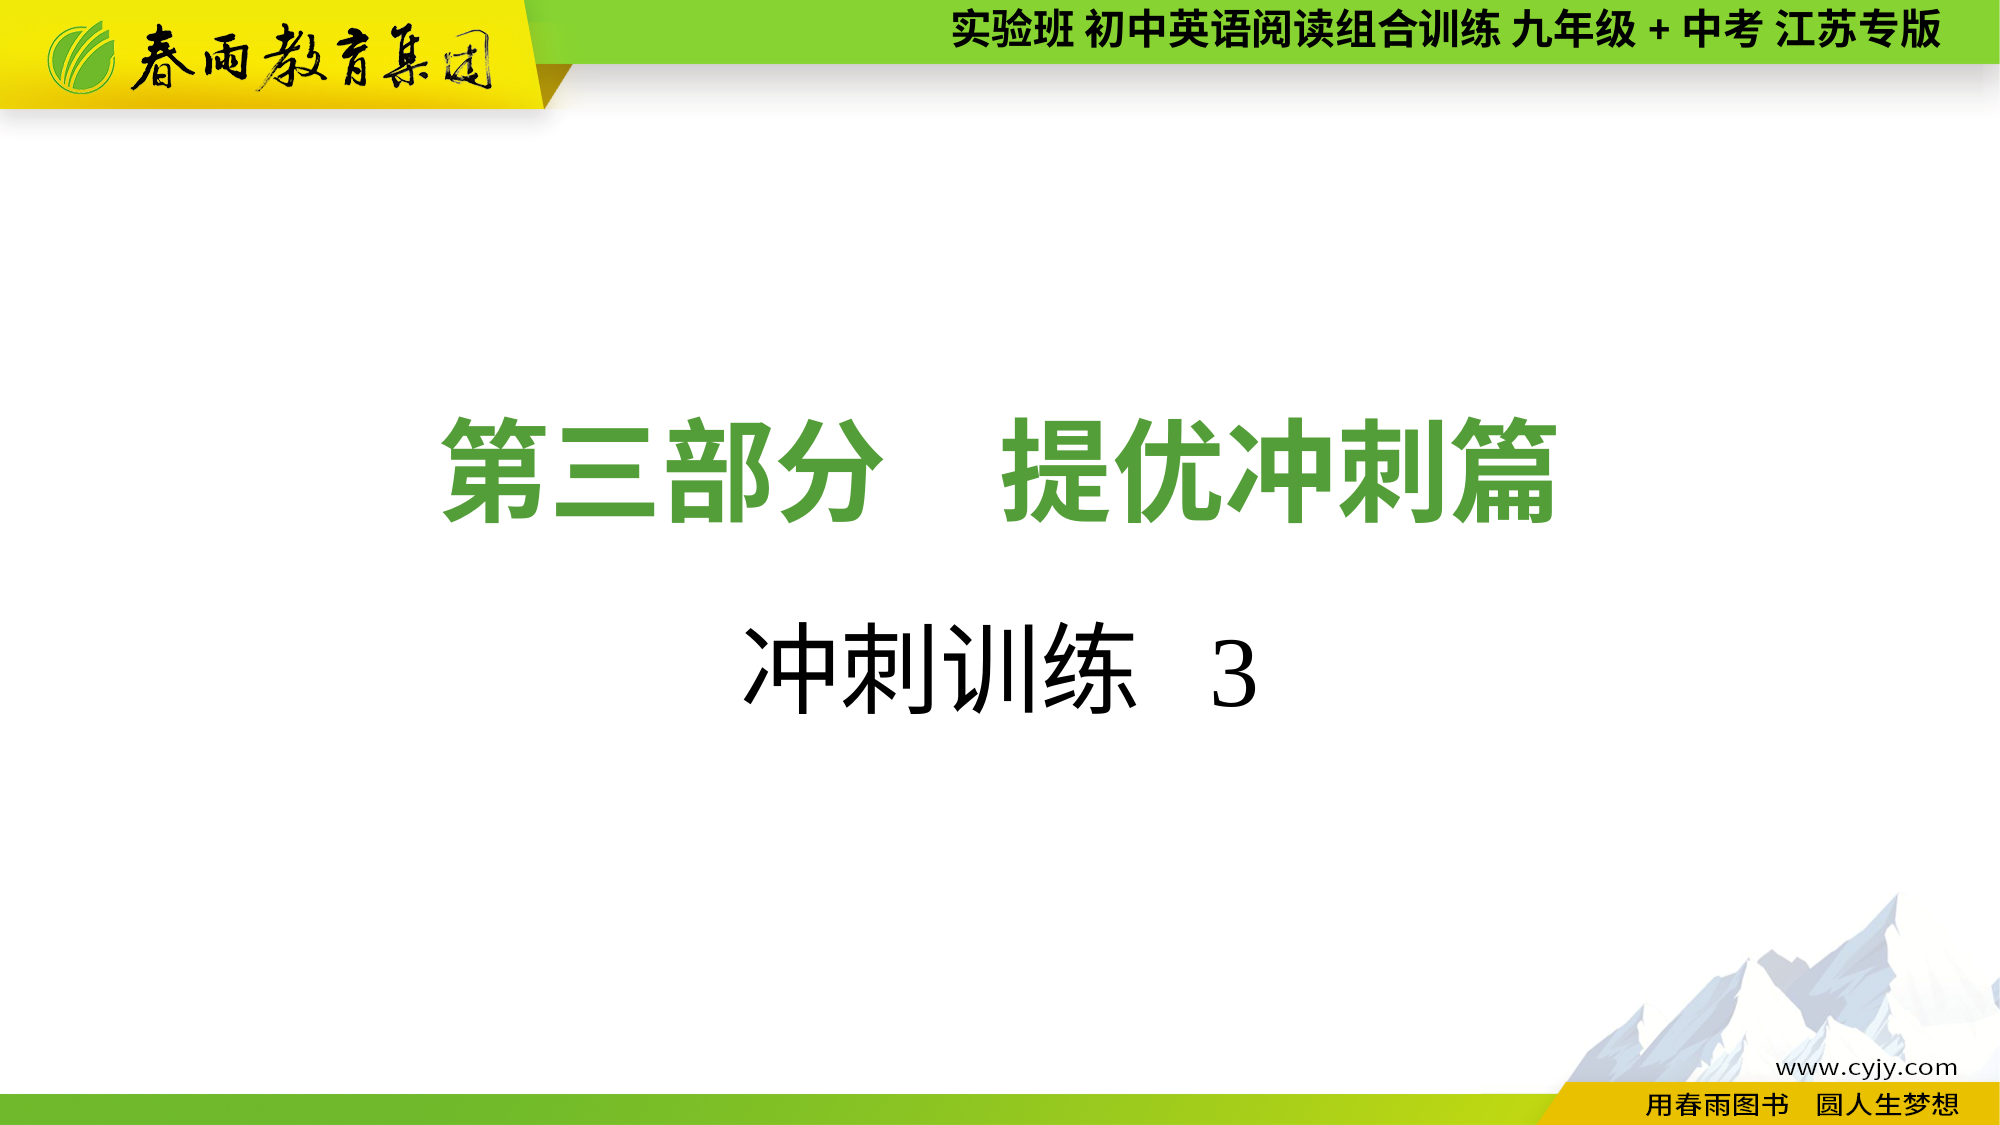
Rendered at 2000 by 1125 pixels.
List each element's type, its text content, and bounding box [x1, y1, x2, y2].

text_box 冲刺训练 3 [54, 538, 1946, 734]
text_box 第三部分 提优冲刺篇 [54, 326, 1946, 538]
picture [0, 0, 2000, 1125]
